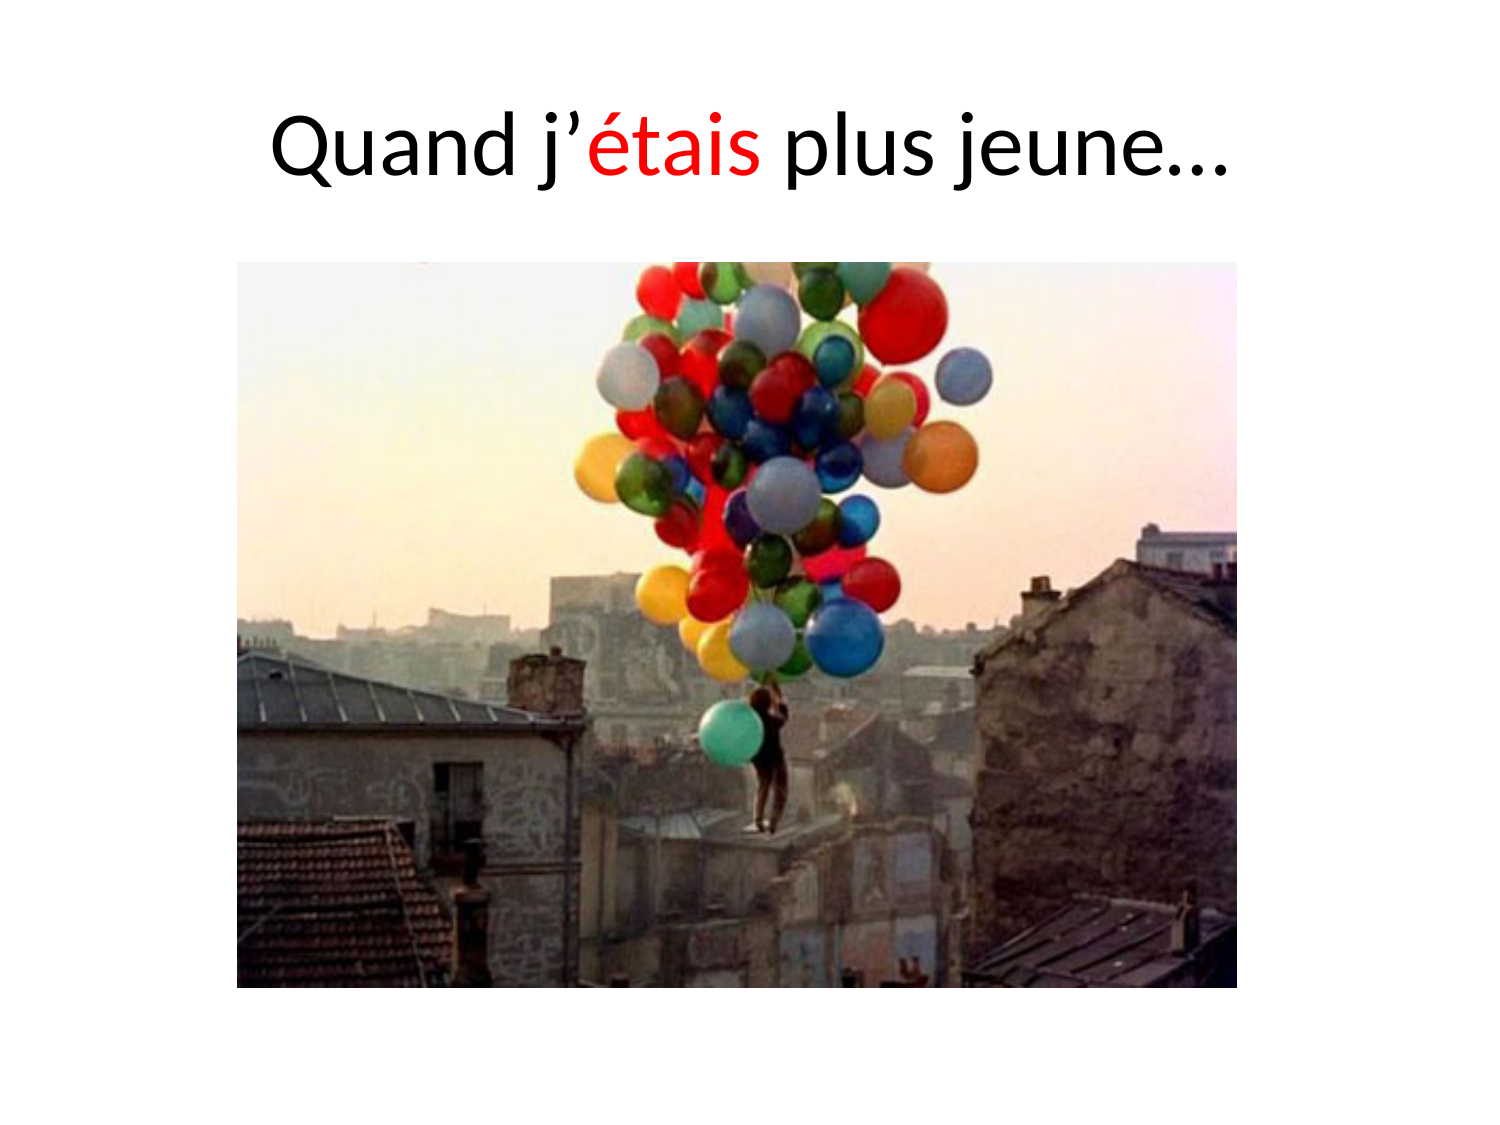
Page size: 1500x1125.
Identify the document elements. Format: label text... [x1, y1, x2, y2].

title Quand j’étais plus jeune… [75, 45, 1425, 233]
picture [237, 262, 1237, 988]
